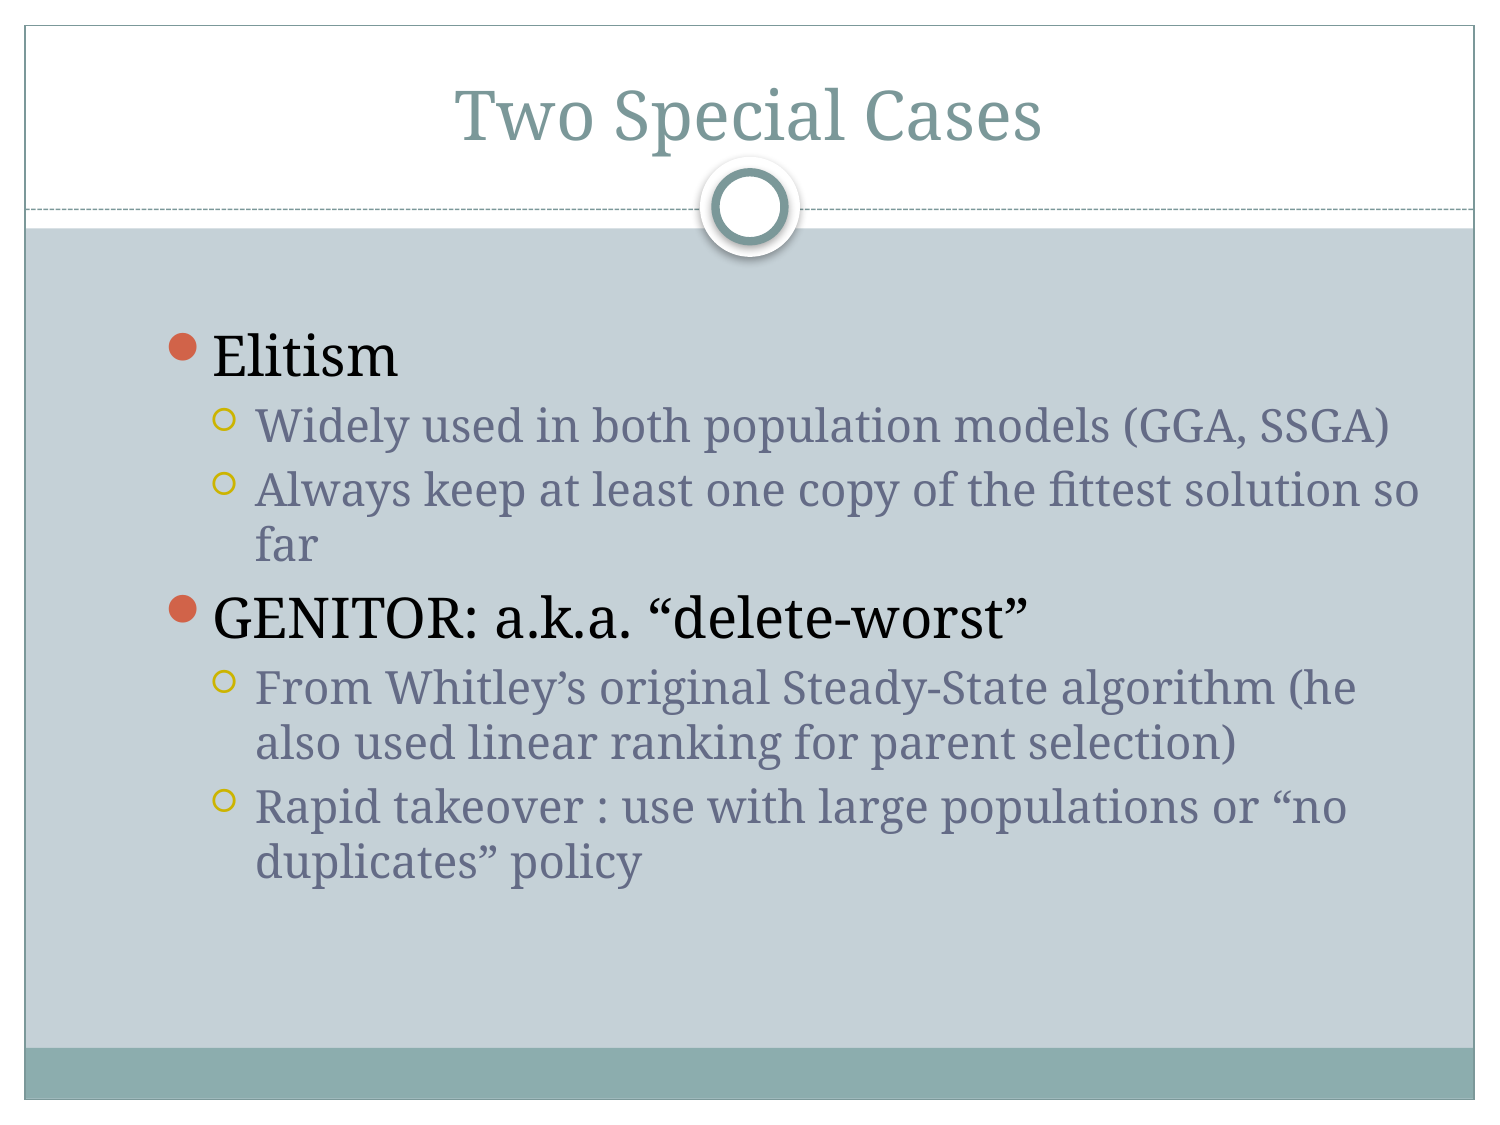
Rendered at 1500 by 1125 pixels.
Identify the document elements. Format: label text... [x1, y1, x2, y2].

list Elitism Widely used in both population models (GGA, SSGA) Always keep at least one copy of the fittest solution so far GENITOR: a.k.a. “delete-worst” From Whitley’s original Steady-State algorithm (he also used linear ranking for parent selection) Rapid takeover : use with large populations or “no duplicates” policy [150, 312, 1463, 1078]
title Two Special Cases [49, 37, 1450, 162]
